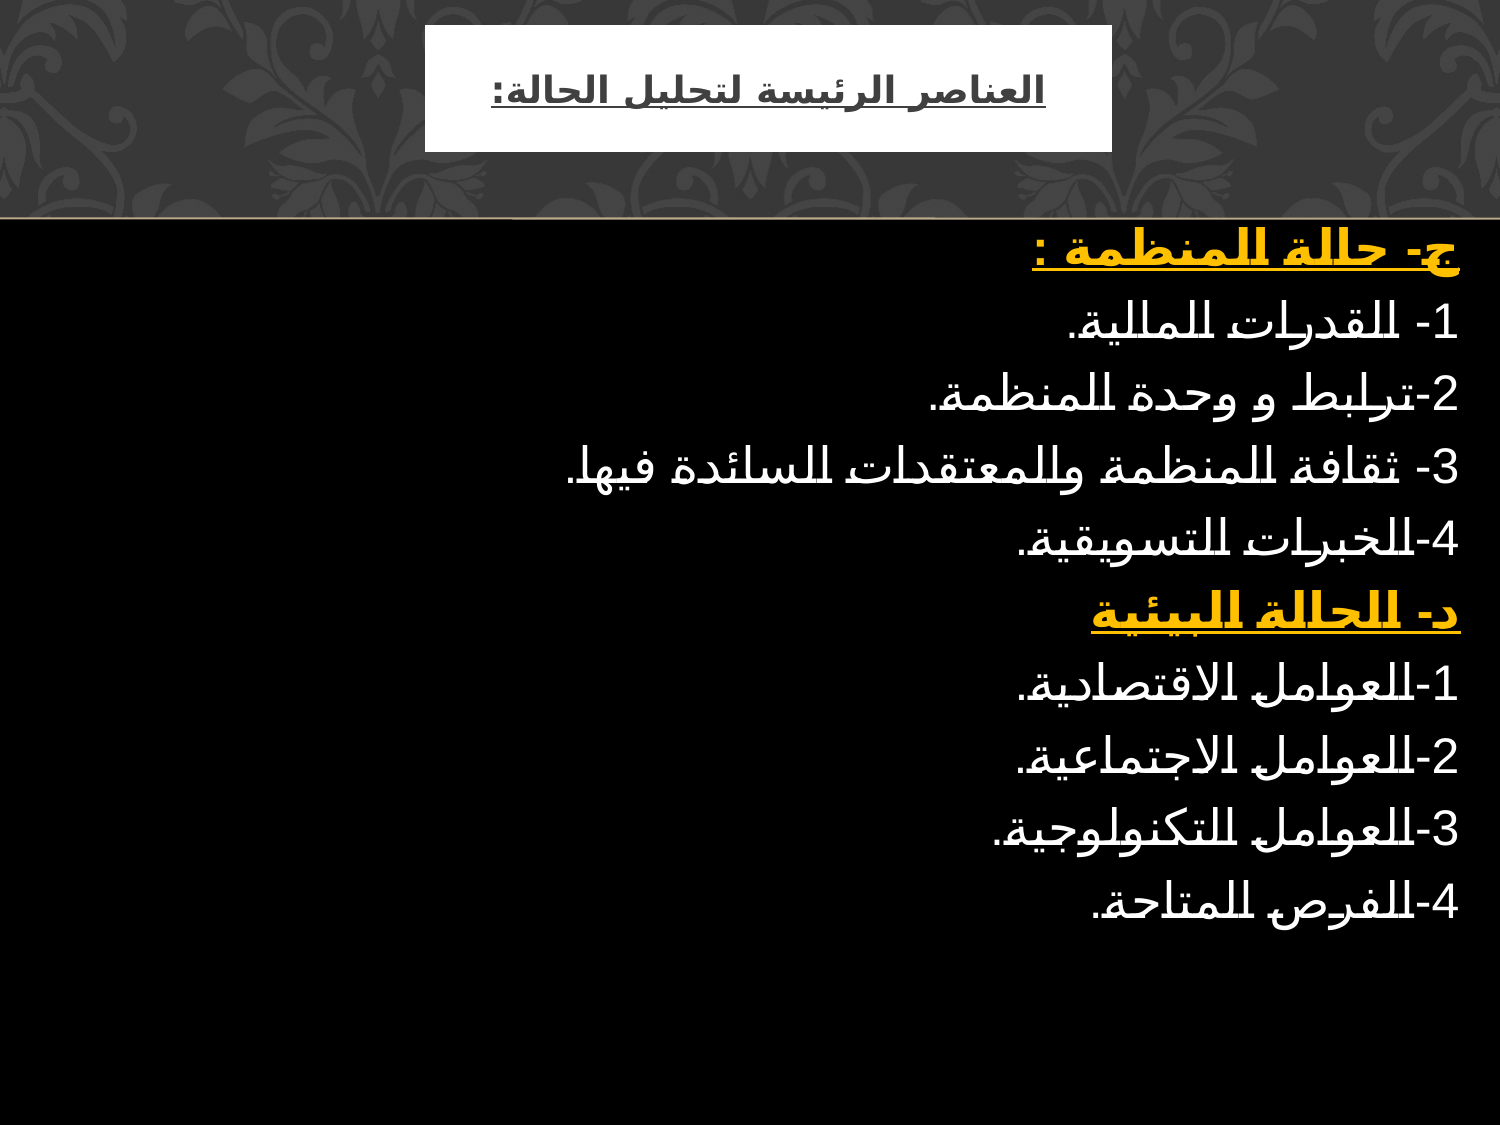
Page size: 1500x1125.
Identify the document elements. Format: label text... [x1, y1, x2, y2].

list ج- حالة المنظمة : 1- القدرات المالية. 2-ترابط و وحدة المنظمة. 3- ثقافة المنظمة والمعتقدات السائدة فيها. 4-الخبرات التسويقية. د- الحالة البيئية 1-العوامل الاقتصادية. 2-العوامل الاجتماعية. 3-العوامل التكنولوجية. 4-الفرص المتاحة. [50, 208, 1475, 998]
title العناصر الرئيسة لتحليل الحالة: [425, 25, 1112, 152]
